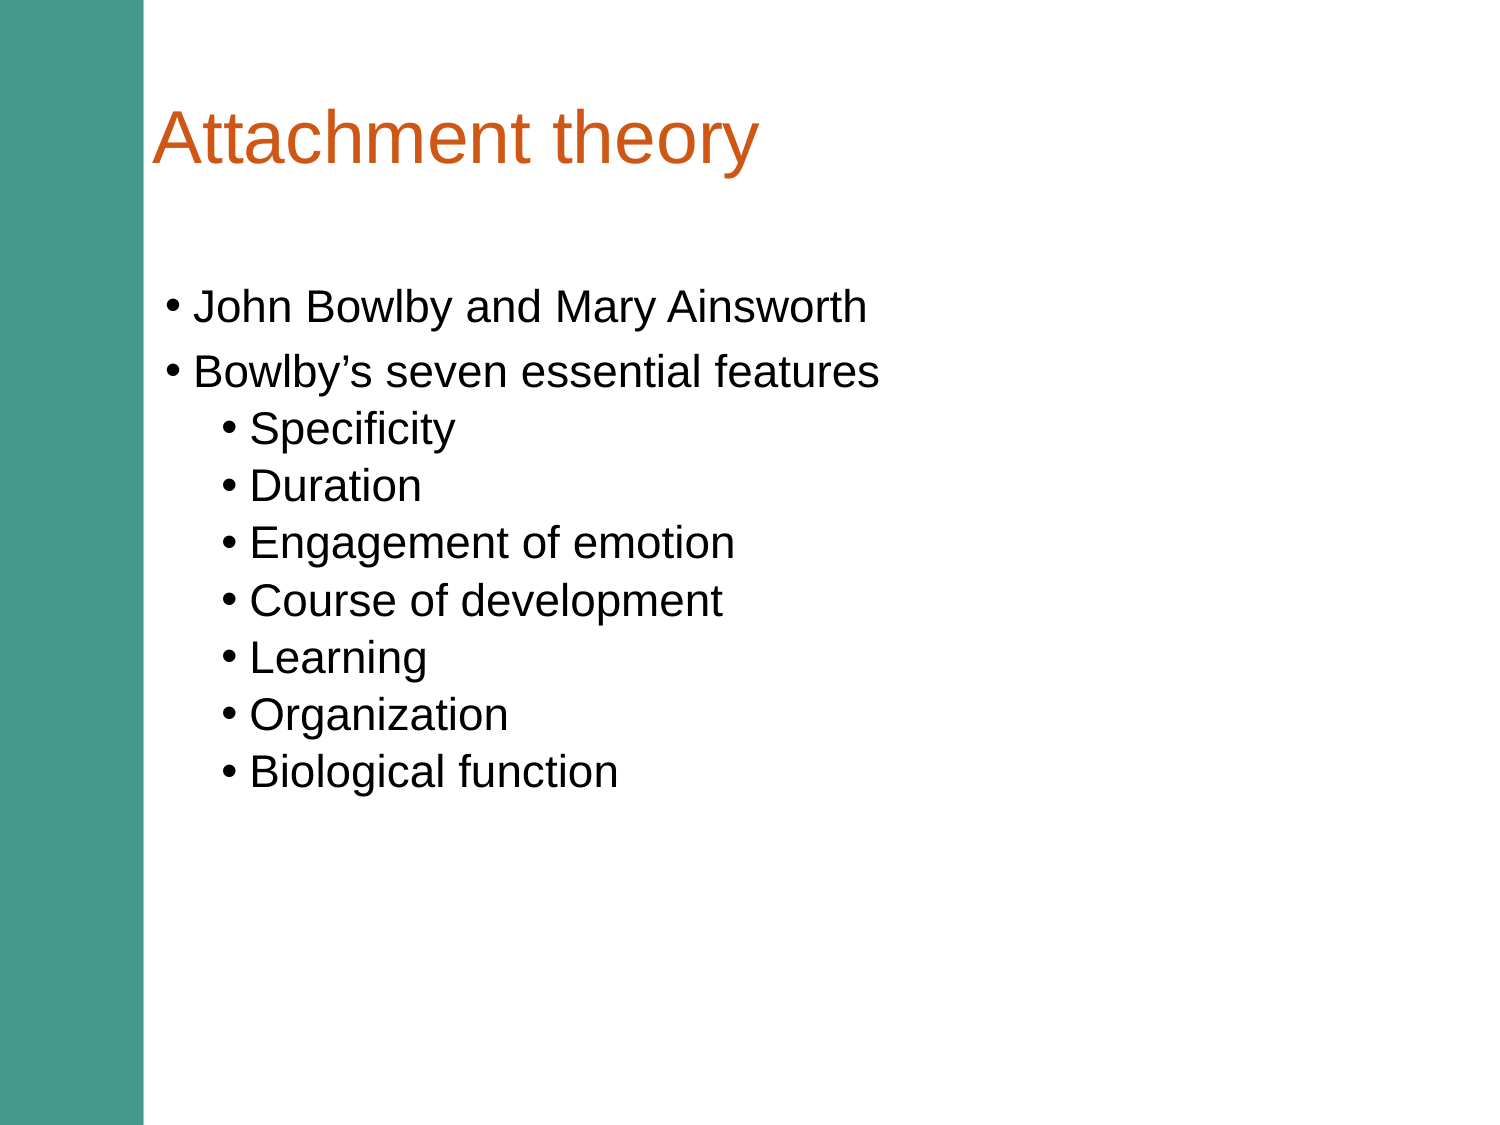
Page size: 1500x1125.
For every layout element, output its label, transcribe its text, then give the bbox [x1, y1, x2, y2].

picture [0, 0, 1500, 1125]
title Attachment theory [137, 75, 1432, 203]
list John Bowlby and Mary Ainsworth Bowlby’s seven essential features Specificity Duration Engagement of emotion Course of development Learning Organization Biological function [150, 275, 1444, 989]
